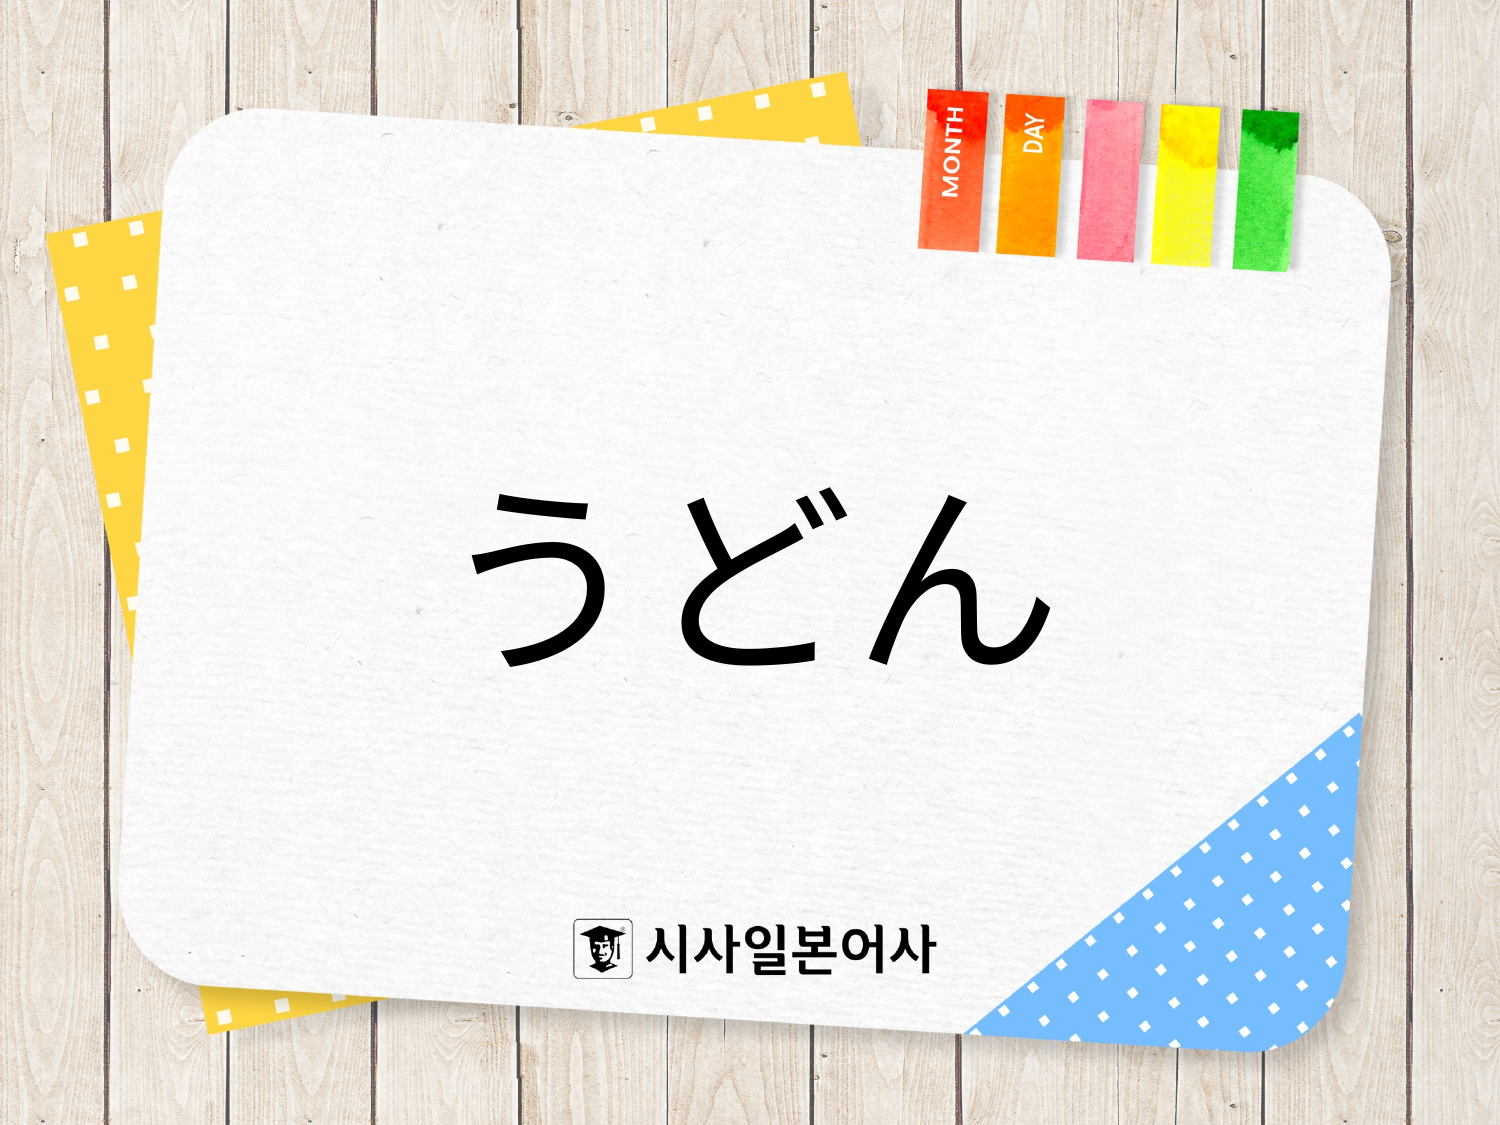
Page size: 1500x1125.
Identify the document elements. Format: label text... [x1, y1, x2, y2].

title うどん [75, 338, 1425, 811]
picture [0, 0, 1500, 1125]
